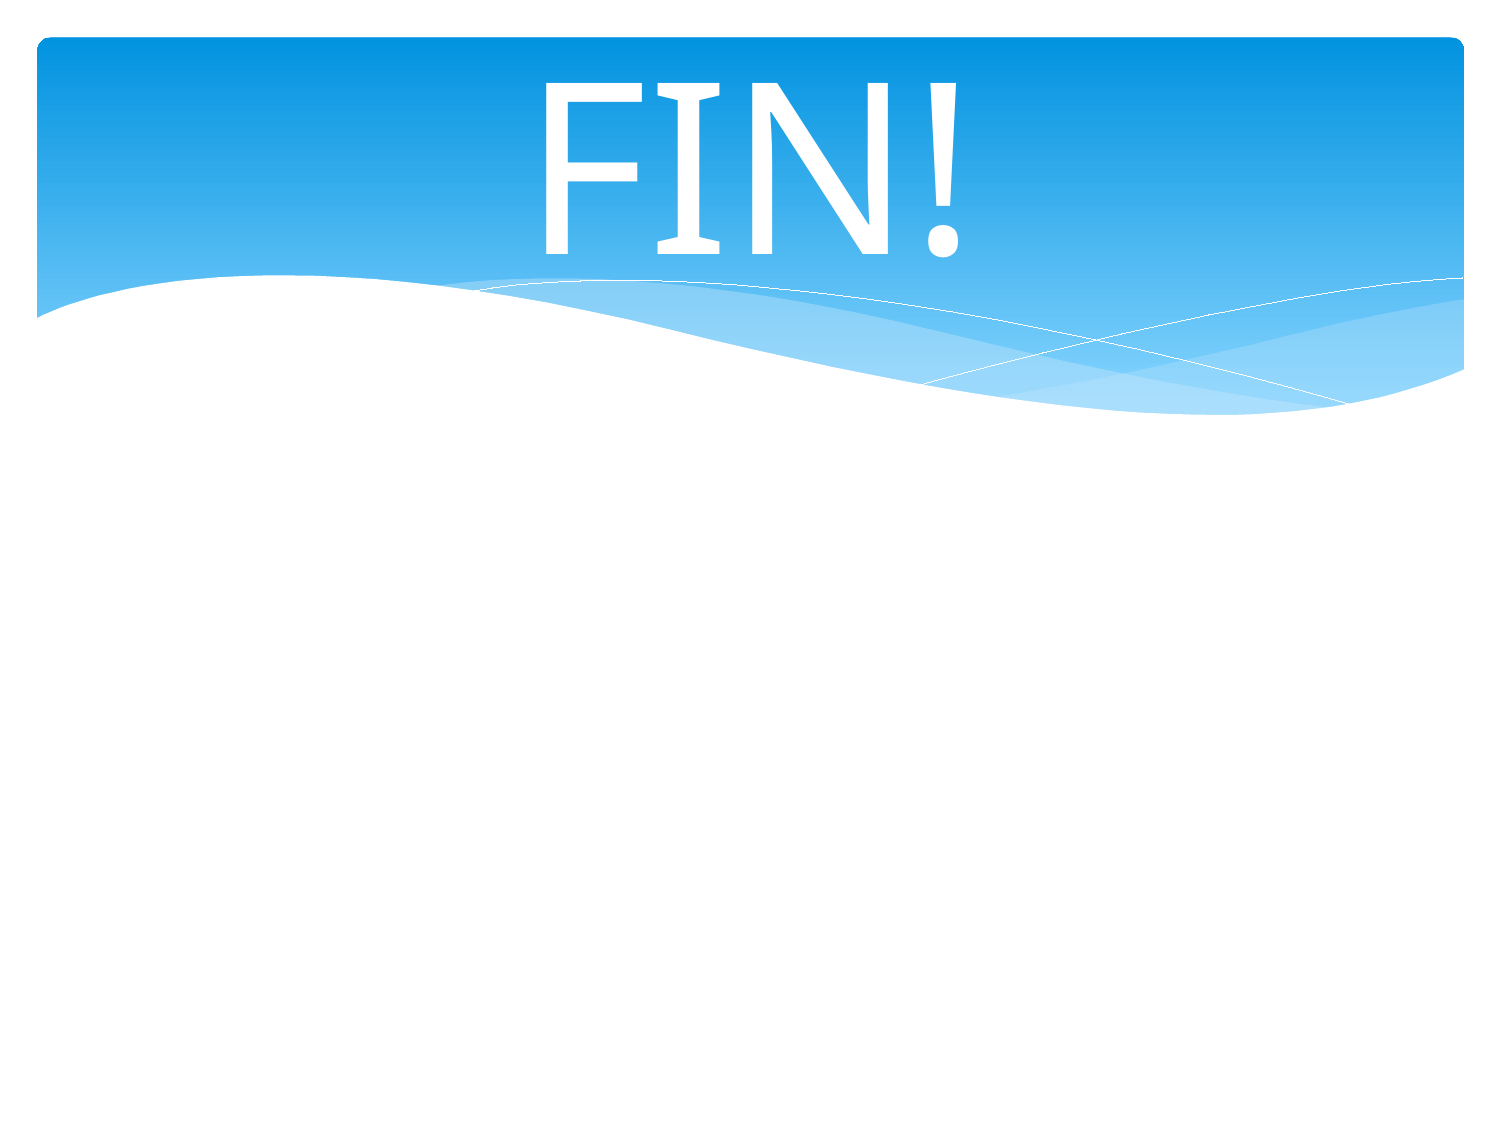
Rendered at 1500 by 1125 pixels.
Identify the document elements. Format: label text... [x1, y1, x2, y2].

title FIN! [75, 55, 1425, 261]
